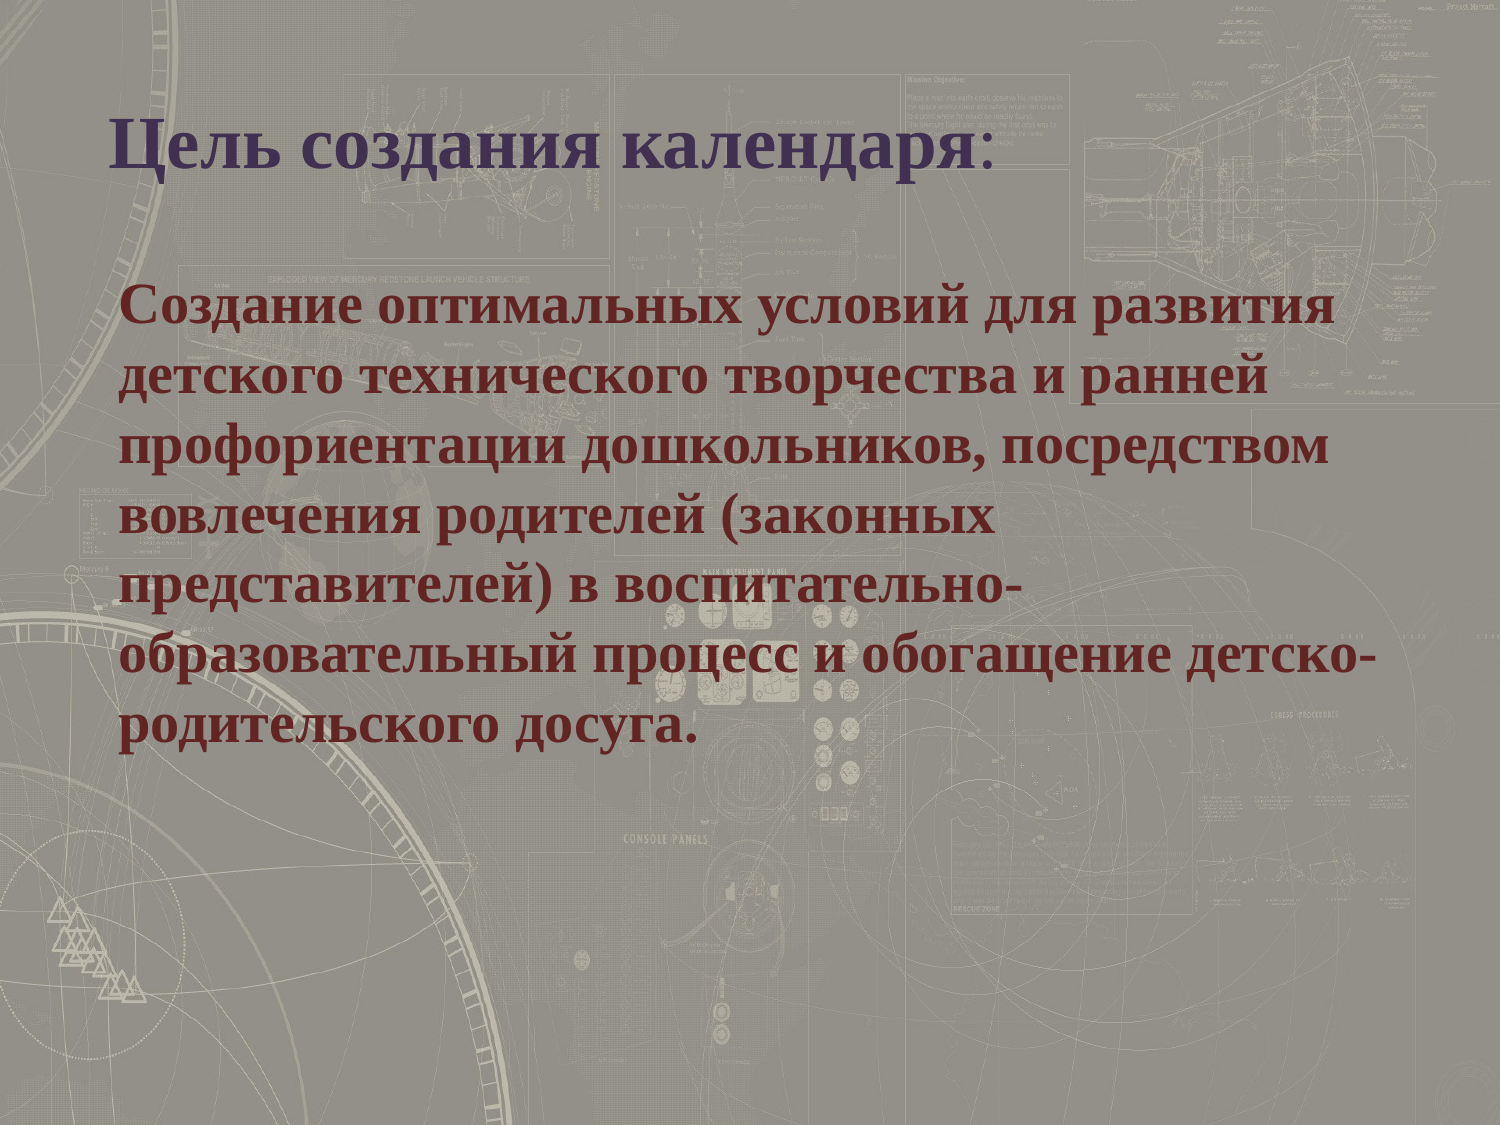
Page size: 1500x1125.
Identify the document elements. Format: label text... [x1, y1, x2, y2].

list Создание оптимальных условий для развития детского технического творчества и ранней профориентации дошкольников, посредством вовлечения родителей (законных представителей) в воспитательно-образовательный процесс и обогащение детско-родительского досуга. [46, 257, 1454, 1001]
title Цель создания календаря: [93, 45, 1425, 233]
